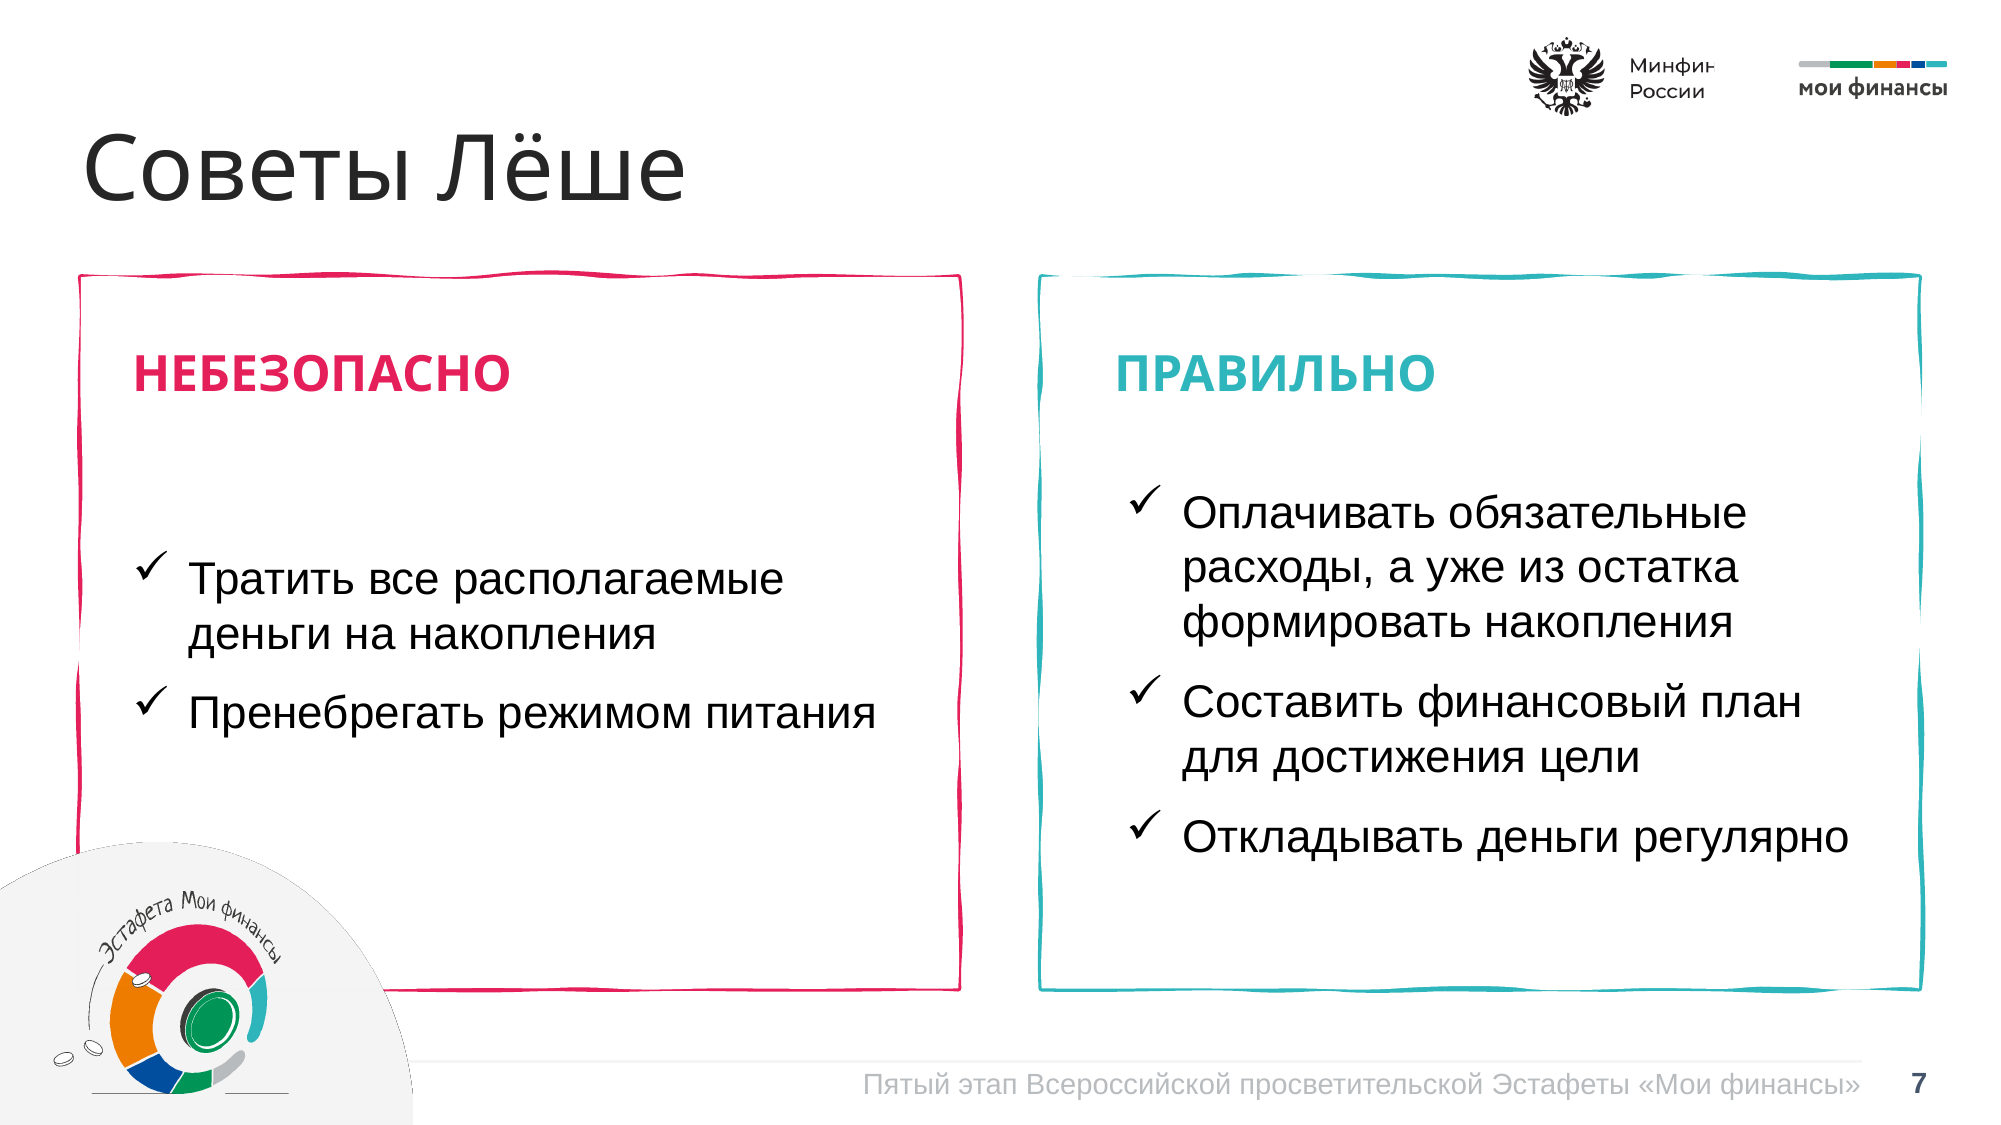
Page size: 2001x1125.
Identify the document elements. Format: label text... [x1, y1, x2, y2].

text_box [1037, 272, 1925, 993]
list Оплачивать обязательные расходы, а уже из остатка формировать накопления Составить финансовый план для достижения цели Откладывать деньги регулярно [1126, 482, 1887, 889]
text_box Советы Лёше [81, 121, 943, 221]
list Тратить все располагаемые деньги на накопления Пренебрегать режимом питания [132, 548, 885, 785]
slide_number 7 [1862, 1052, 1943, 1113]
picture [0, 842, 414, 1125]
list ПРАВИЛЬНО [1114, 341, 1575, 424]
text_box [76, 271, 963, 992]
list НЕБЕЗОПАСНО [132, 341, 629, 424]
